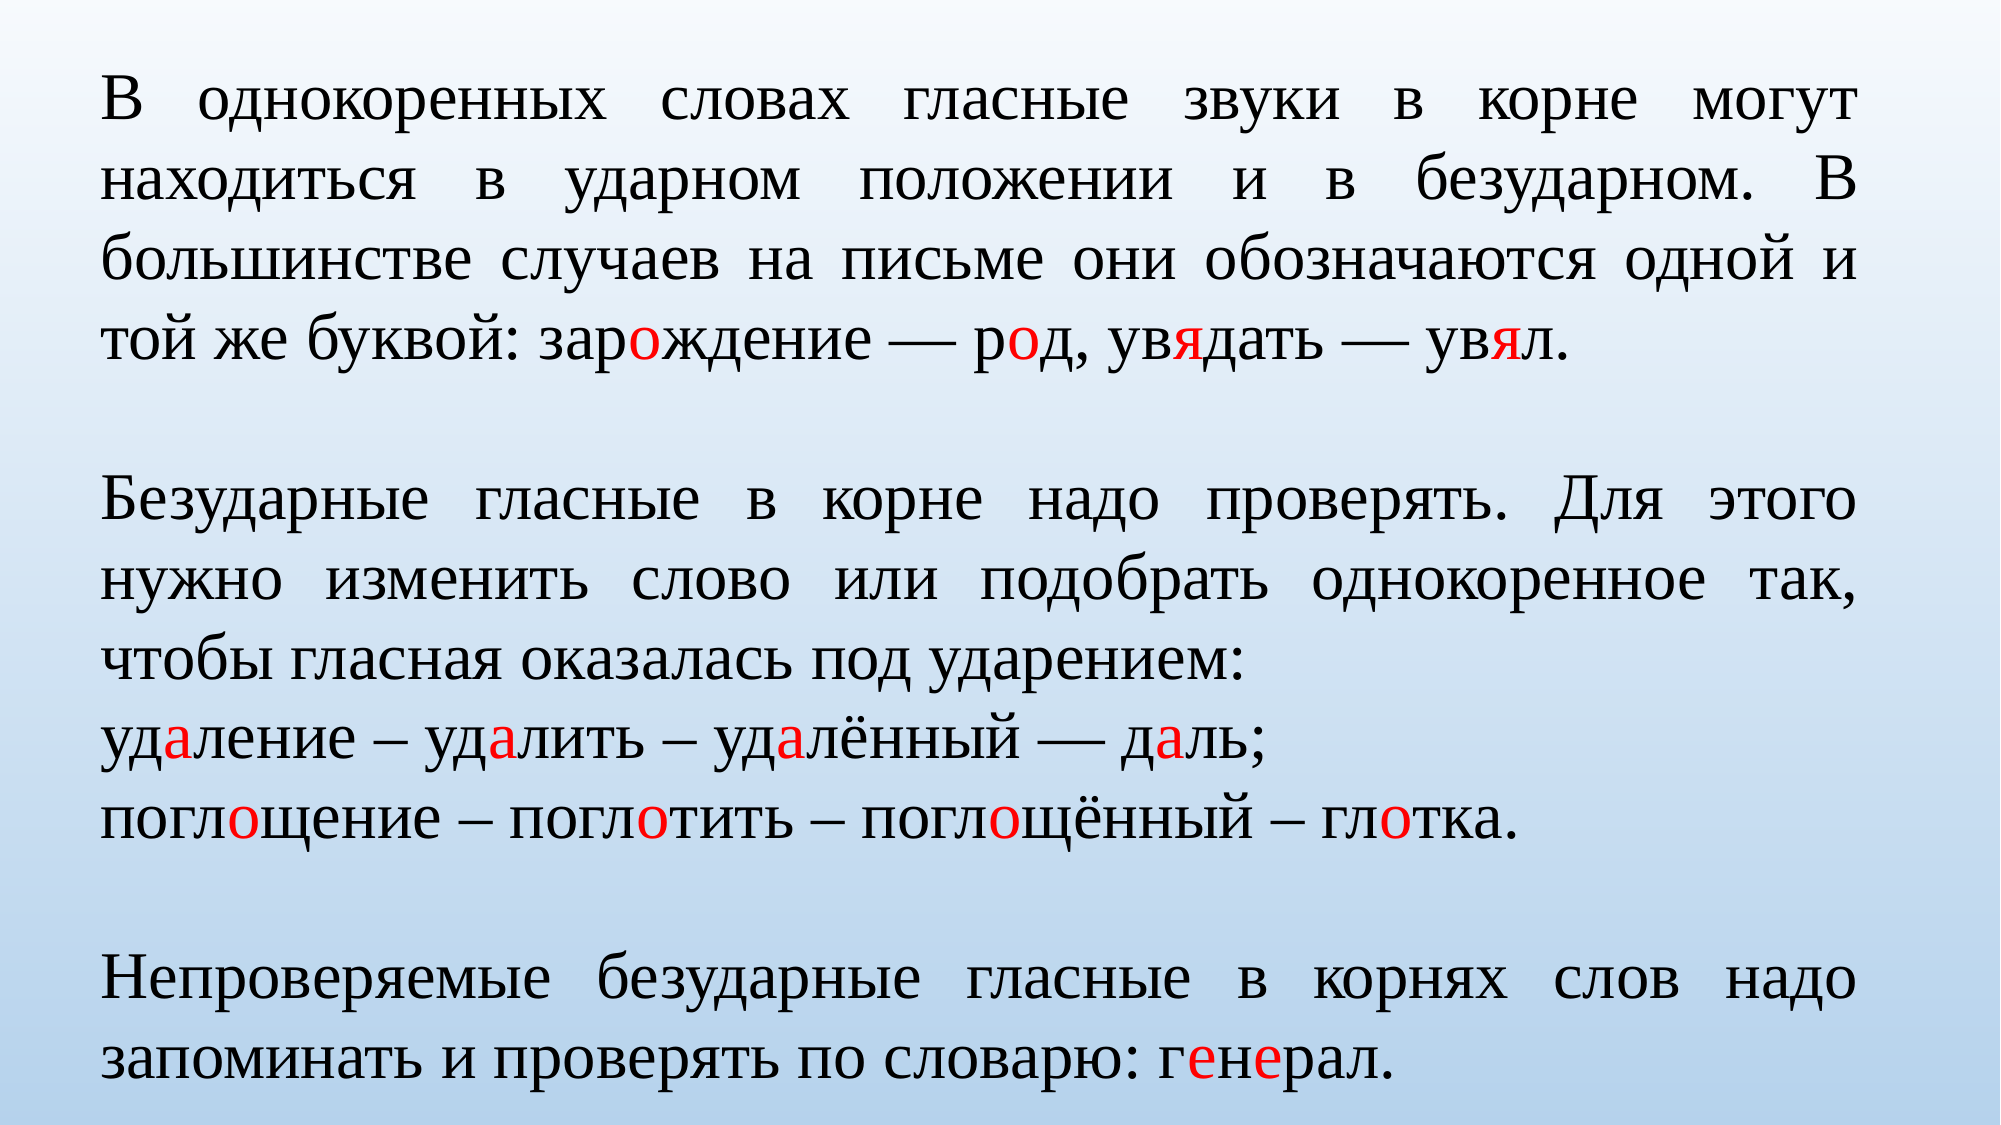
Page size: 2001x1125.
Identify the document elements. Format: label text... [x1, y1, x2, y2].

text_box В однокоренных словах гласные звуки в корне могут находиться в ударном положении и в безударном. В большинстве случаев на письме они обозначаются одной и той же буквой: зарождение — род, увядать — увял. Безударные гласные в корне надо проверять. Для этого нужно изменить слово или подобрать однокоренное так, чтобы гласная оказалась под ударением: удаление – удалить – удалённый — даль; поглощение – поглотить – поглощённый – глотка. Непроверяемые безударные гласные в корнях слов надо запоминать и проверять по словарю: генерал. [85, 45, 1876, 1100]
